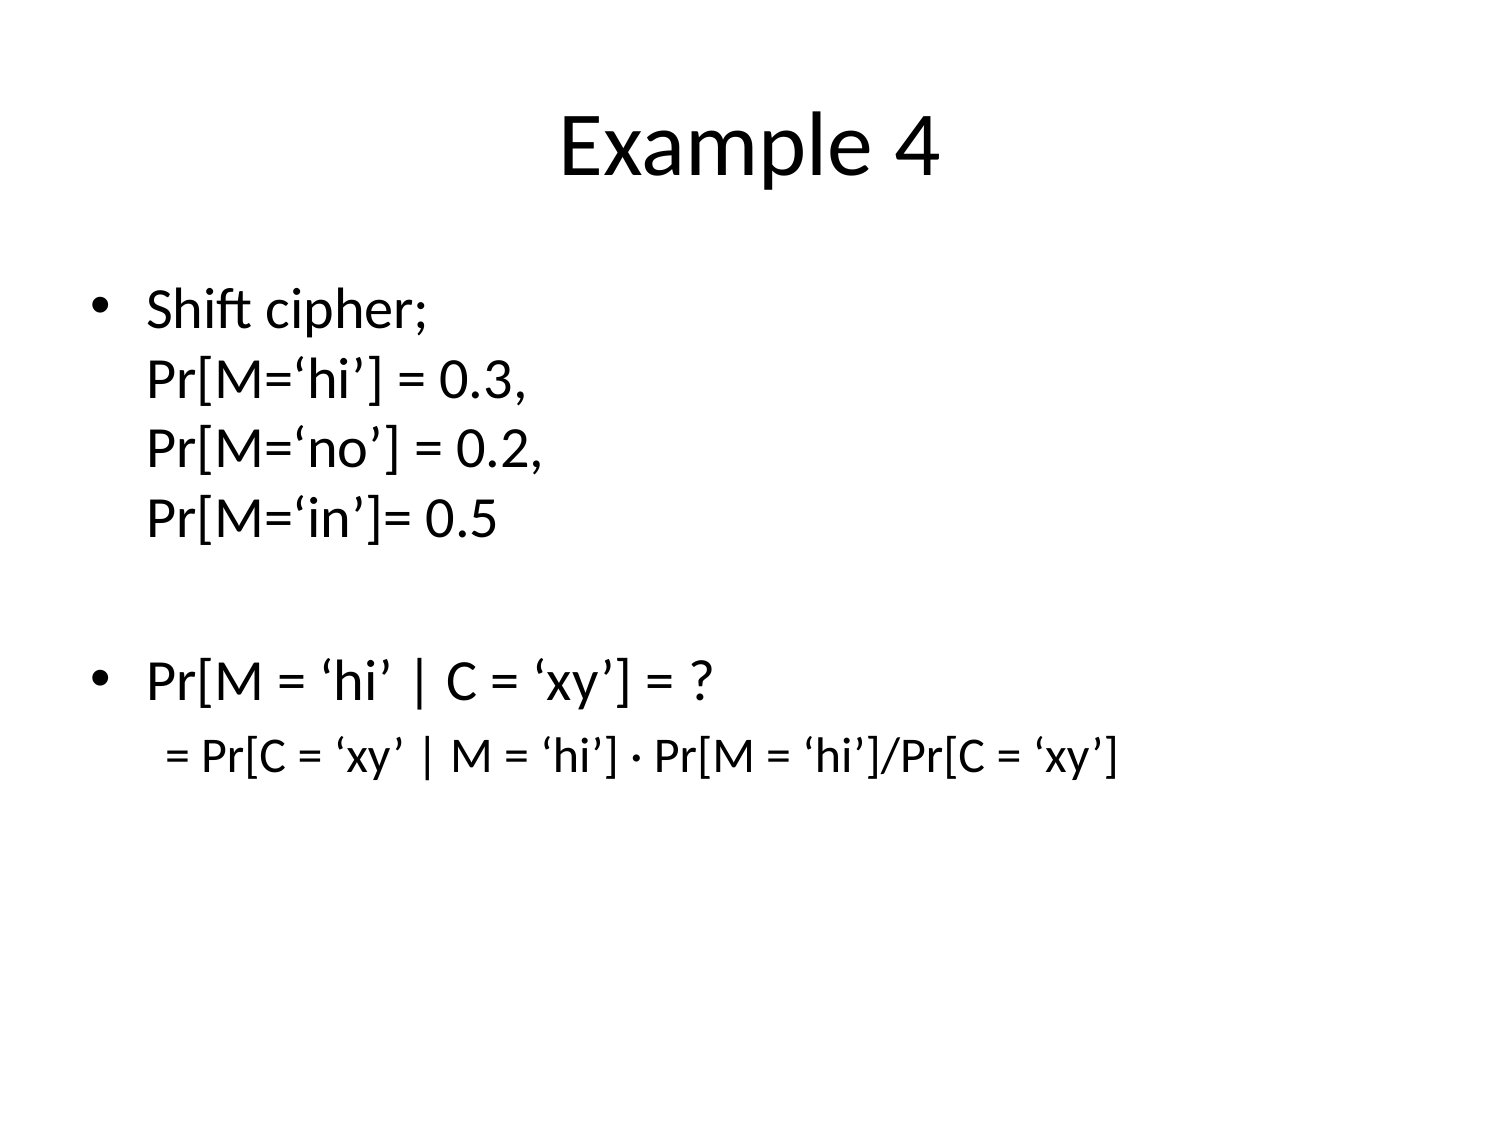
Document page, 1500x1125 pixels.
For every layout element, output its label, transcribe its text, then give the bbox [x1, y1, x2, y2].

list Shift cipher; Pr[M=‘hi’] = 0.3, Pr[M=‘no’] = 0.2, Pr[M=‘in’]= 0.5 Pr[M = ‘hi’ | C = ‘xy’] = ? = Pr[C = ‘xy’ | M = ‘hi’] · Pr[M = ‘hi’]/Pr[C = ‘xy’] [75, 262, 1425, 1005]
title Example 4 [75, 45, 1425, 233]
